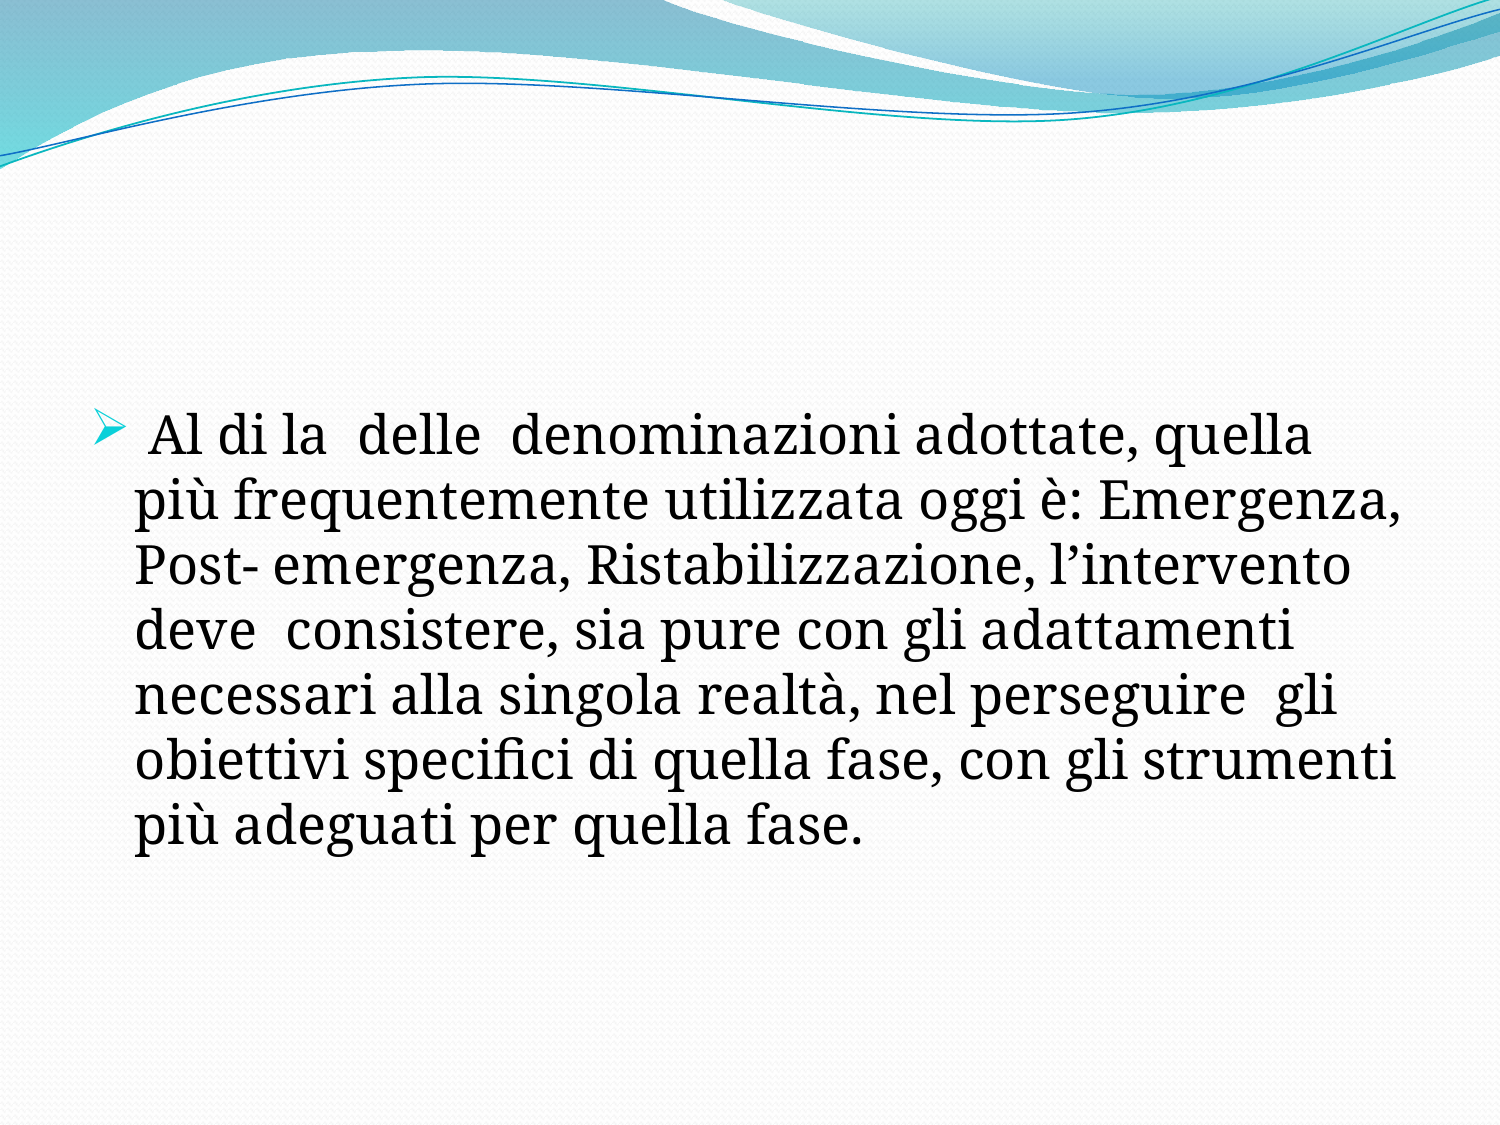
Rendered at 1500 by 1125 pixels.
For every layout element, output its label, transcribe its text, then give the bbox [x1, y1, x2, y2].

list Al di la delle denominazioni adottate, quella più frequentemente utilizzata oggi è: Emergenza, Post- emergenza, Ristabilizzazione, l’intervento deve consistere, sia pure con gli adattamenti necessari alla singola realtà, nel perseguire gli obiettivi specifici di quella fase, con gli strumenti più adeguati per quella fase. [75, 317, 1425, 1038]
